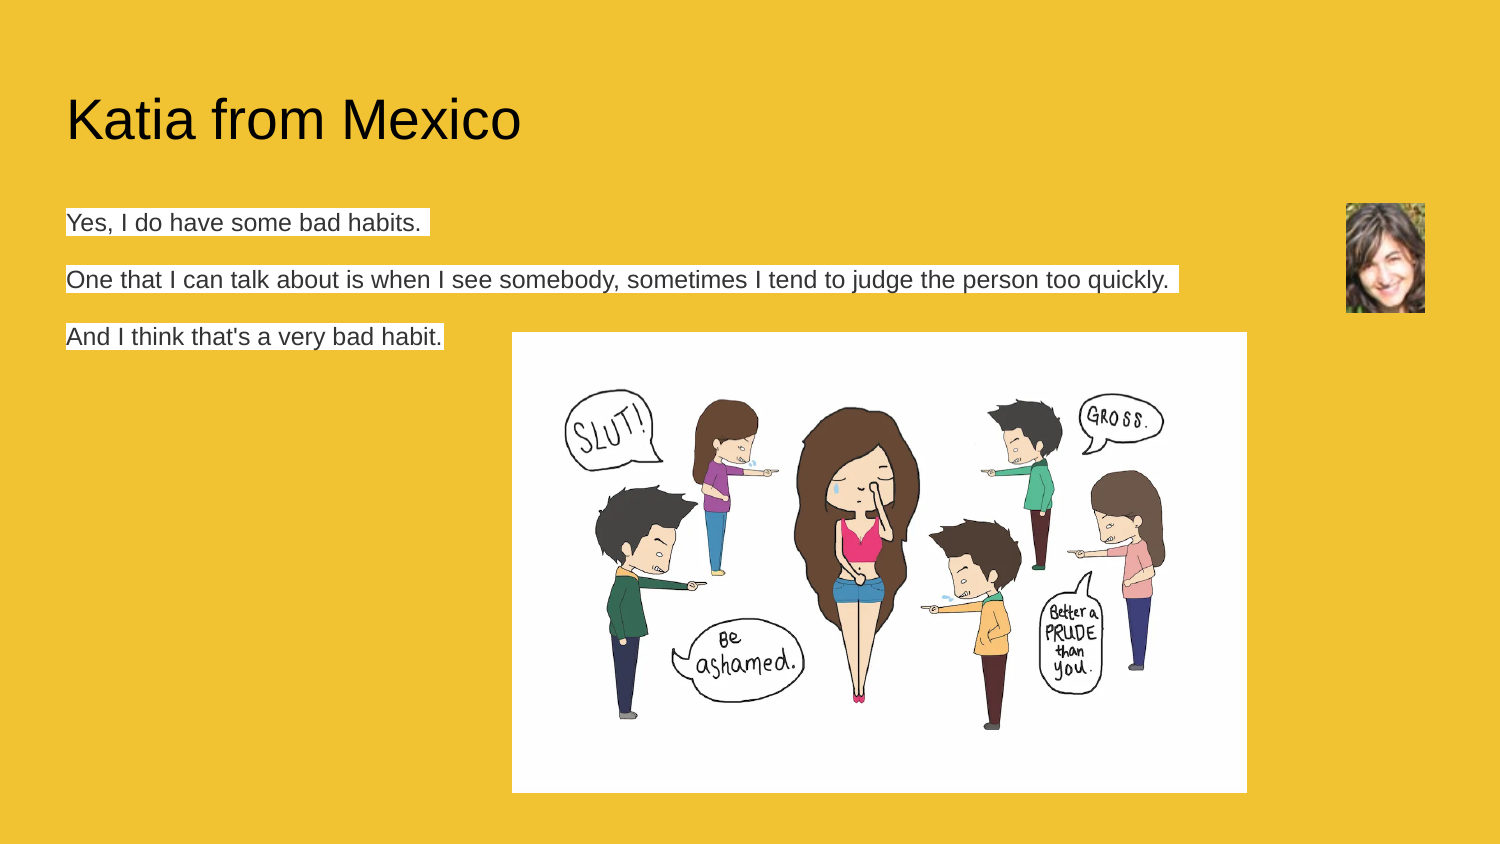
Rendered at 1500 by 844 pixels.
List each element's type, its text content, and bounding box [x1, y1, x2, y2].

picture [512, 332, 1247, 794]
picture [1346, 203, 1426, 314]
title Katia from Mexico [51, 72, 1449, 167]
list Yes, I do have some bad habits. One that I can talk about is when I see somebody, sometimes I tend to judge the person too quickly. And I think that's a very bad habit. [51, 189, 1449, 750]
